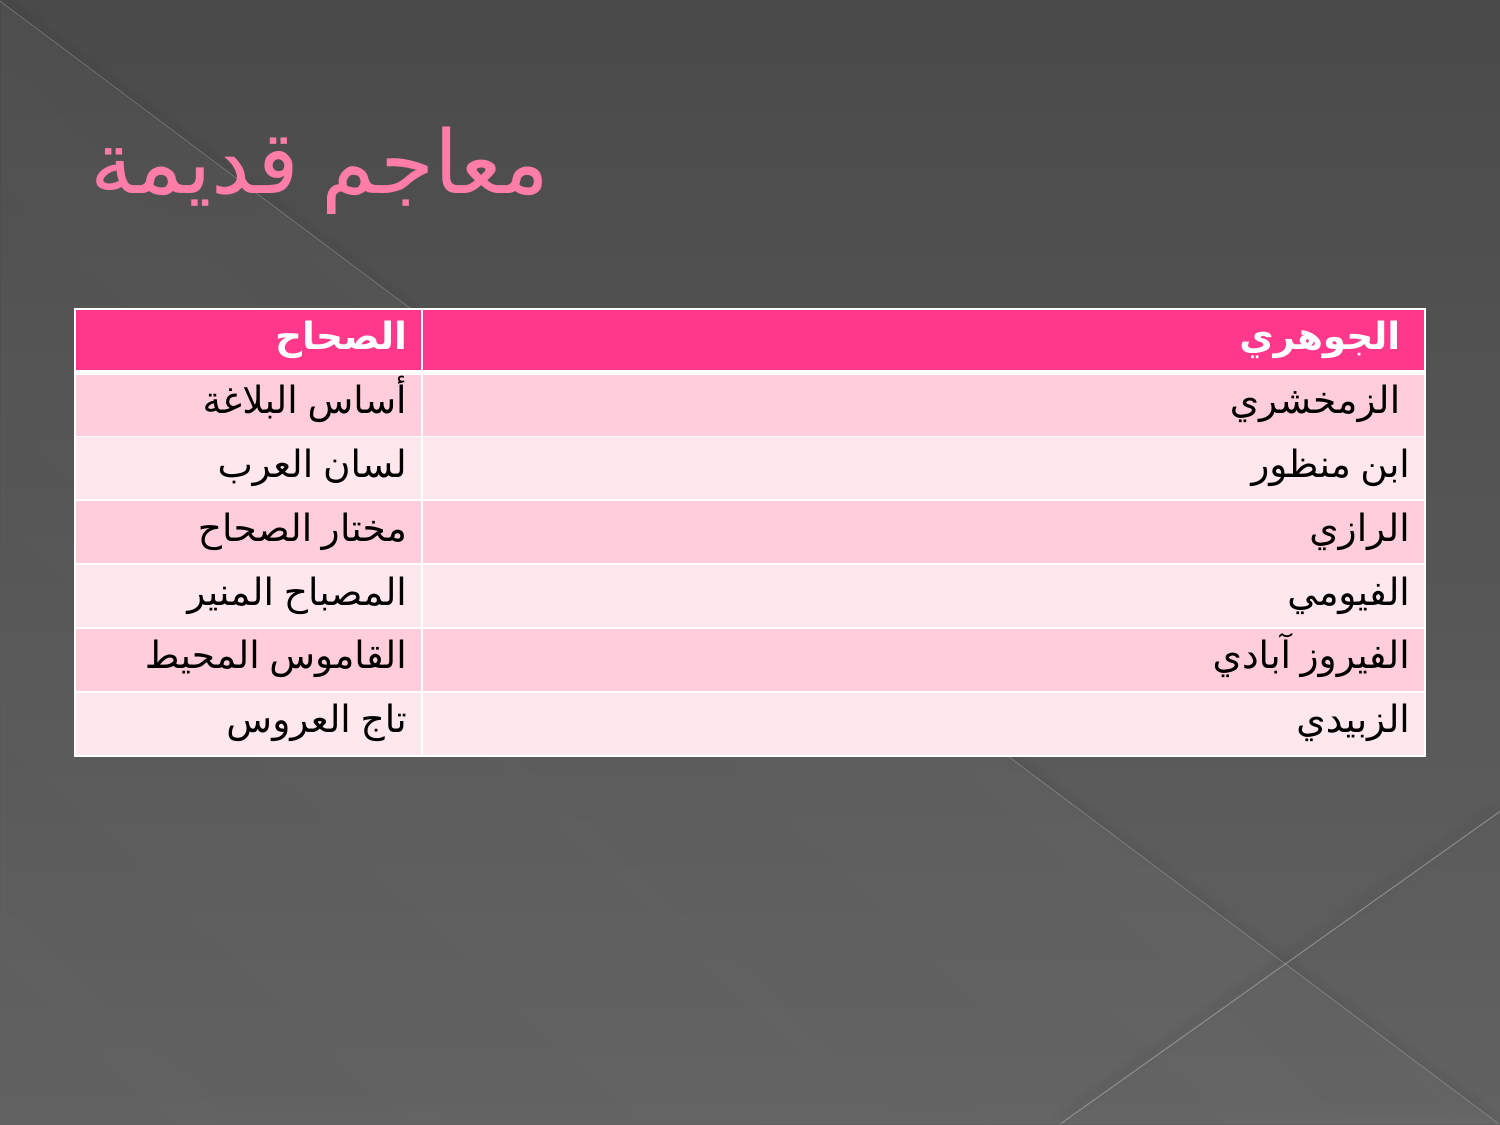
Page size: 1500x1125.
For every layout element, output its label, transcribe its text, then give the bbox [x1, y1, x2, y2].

table_header الجوهري [423, 310, 1424, 370]
table_cell أساس البلاغة [76, 375, 421, 436]
table_cell الزبيدي [423, 693, 1424, 755]
table_cell الفيروز آبادي [423, 629, 1424, 691]
table_cell لسان العرب [76, 437, 421, 499]
table_cell المصباح المنير [76, 565, 421, 627]
table_cell مختار الصحاح [76, 501, 421, 563]
table_header الصحاح [76, 310, 421, 370]
table_cell ابن منظور [423, 437, 1424, 499]
table_cell الفيومي [423, 565, 1424, 627]
table_cell تاج العروس [76, 693, 421, 755]
table_cell الرازي [423, 501, 1424, 563]
table_cell القاموس المحيط [76, 629, 421, 691]
title معاجم قديمة [75, 43, 1425, 274]
table_cell الزمخشري [423, 375, 1424, 436]
